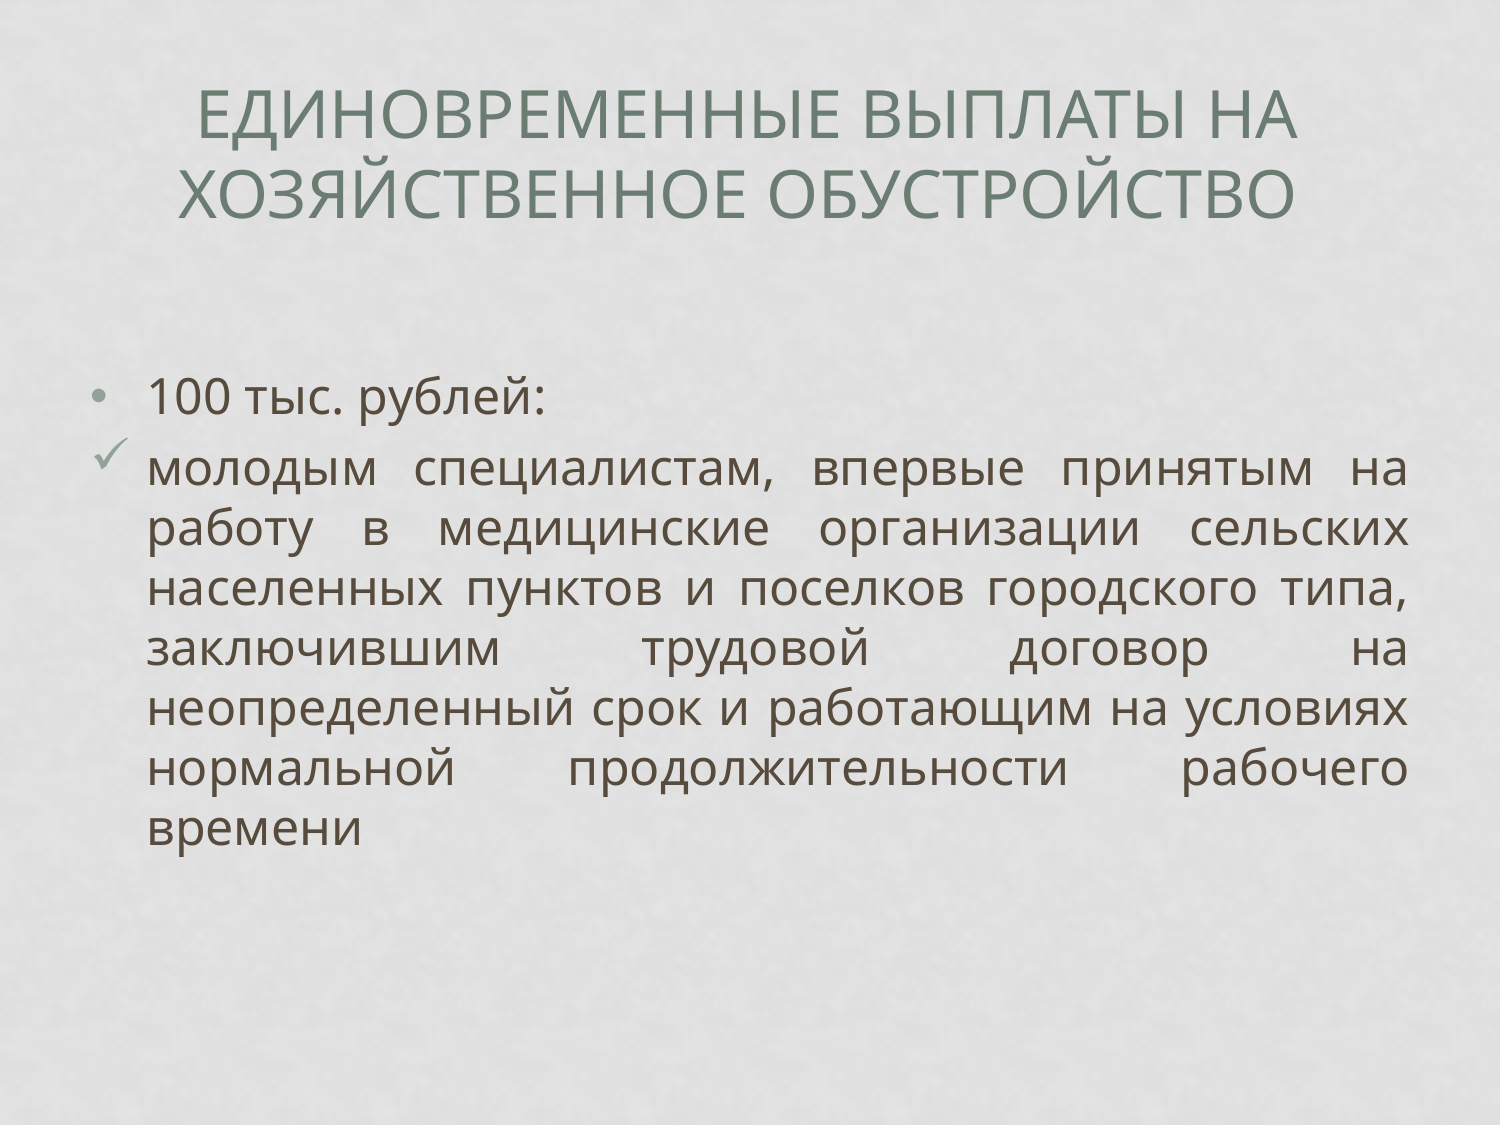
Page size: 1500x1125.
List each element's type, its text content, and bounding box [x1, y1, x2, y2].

list 100 тыс. рублей: молодым специалистам, впервые принятым на работу в медицинские организации сельских населенных пунктов и поселков городского типа, заключившим трудовой договор на неопределенный срок и работающим на условиях нормальной продолжительности рабочего времени [75, 287, 1425, 1005]
title Единовременные выплаты на хозяйственное обустройство [69, 66, 1425, 238]
